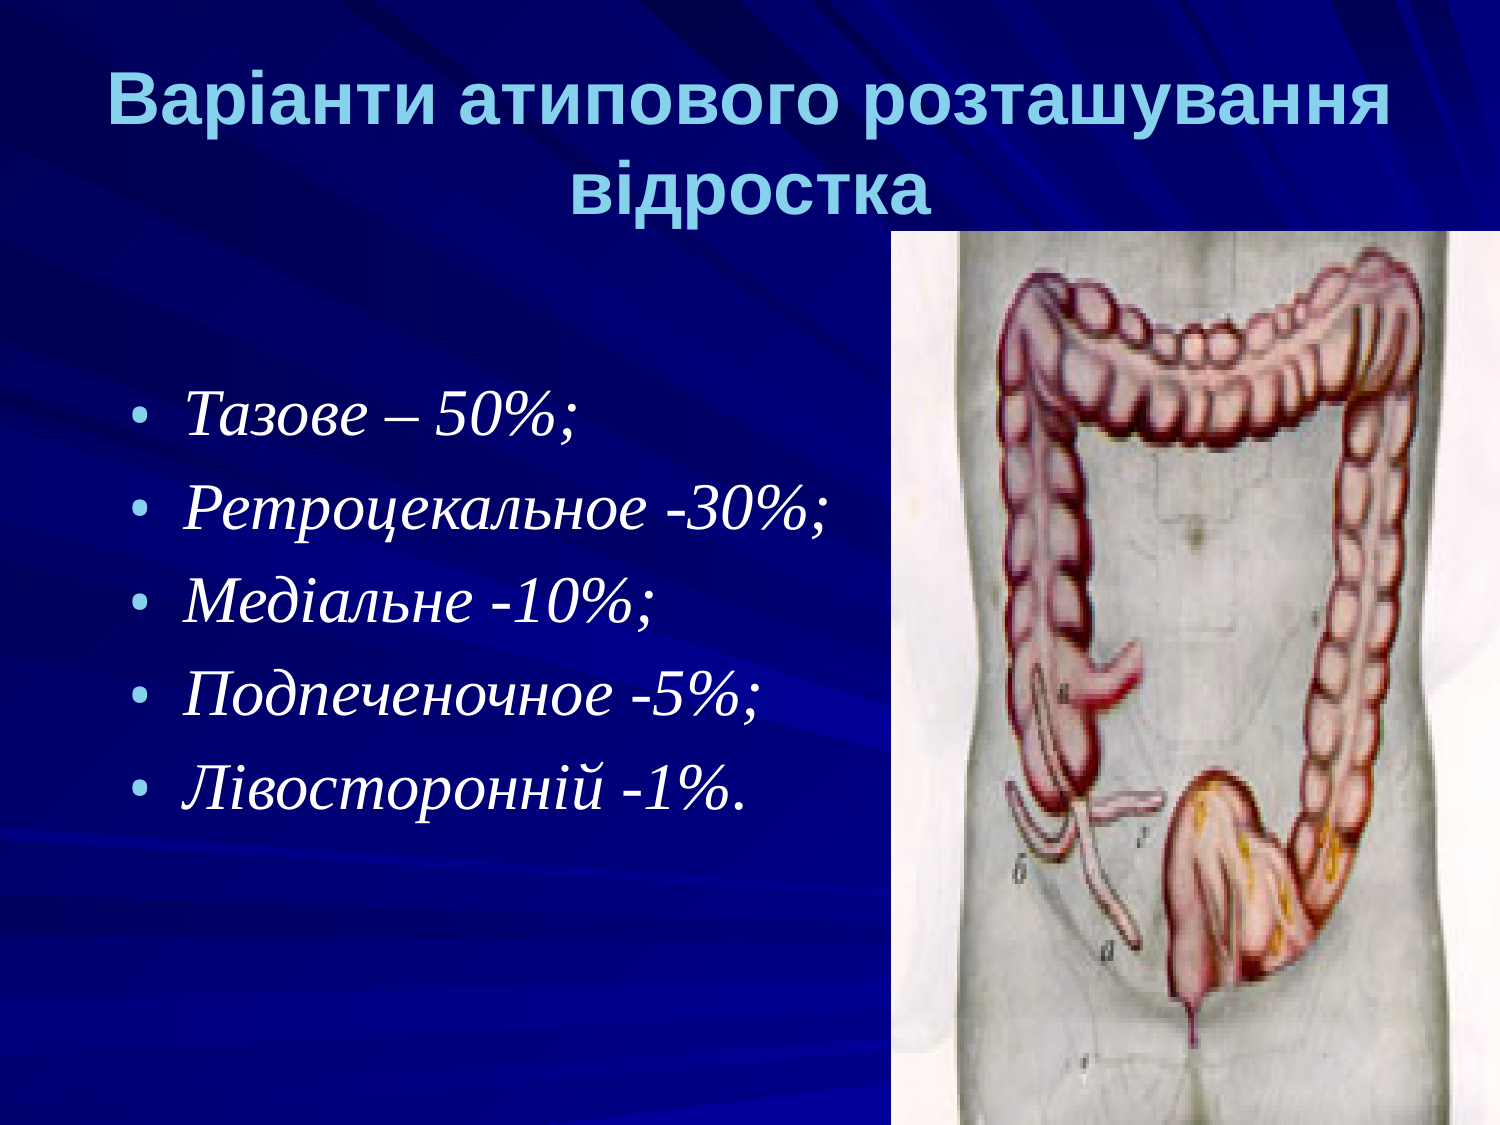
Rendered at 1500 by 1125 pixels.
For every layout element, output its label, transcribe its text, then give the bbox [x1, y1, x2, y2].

picture [891, 231, 1500, 1125]
title Варіанти атипового розташування відростка [75, 45, 1425, 234]
list Тазове – 50%; Ретроцекальное -30%; Медіальне -10%; Подпеченочное -5%; Лівосторонній -1%. [112, 361, 886, 1006]
